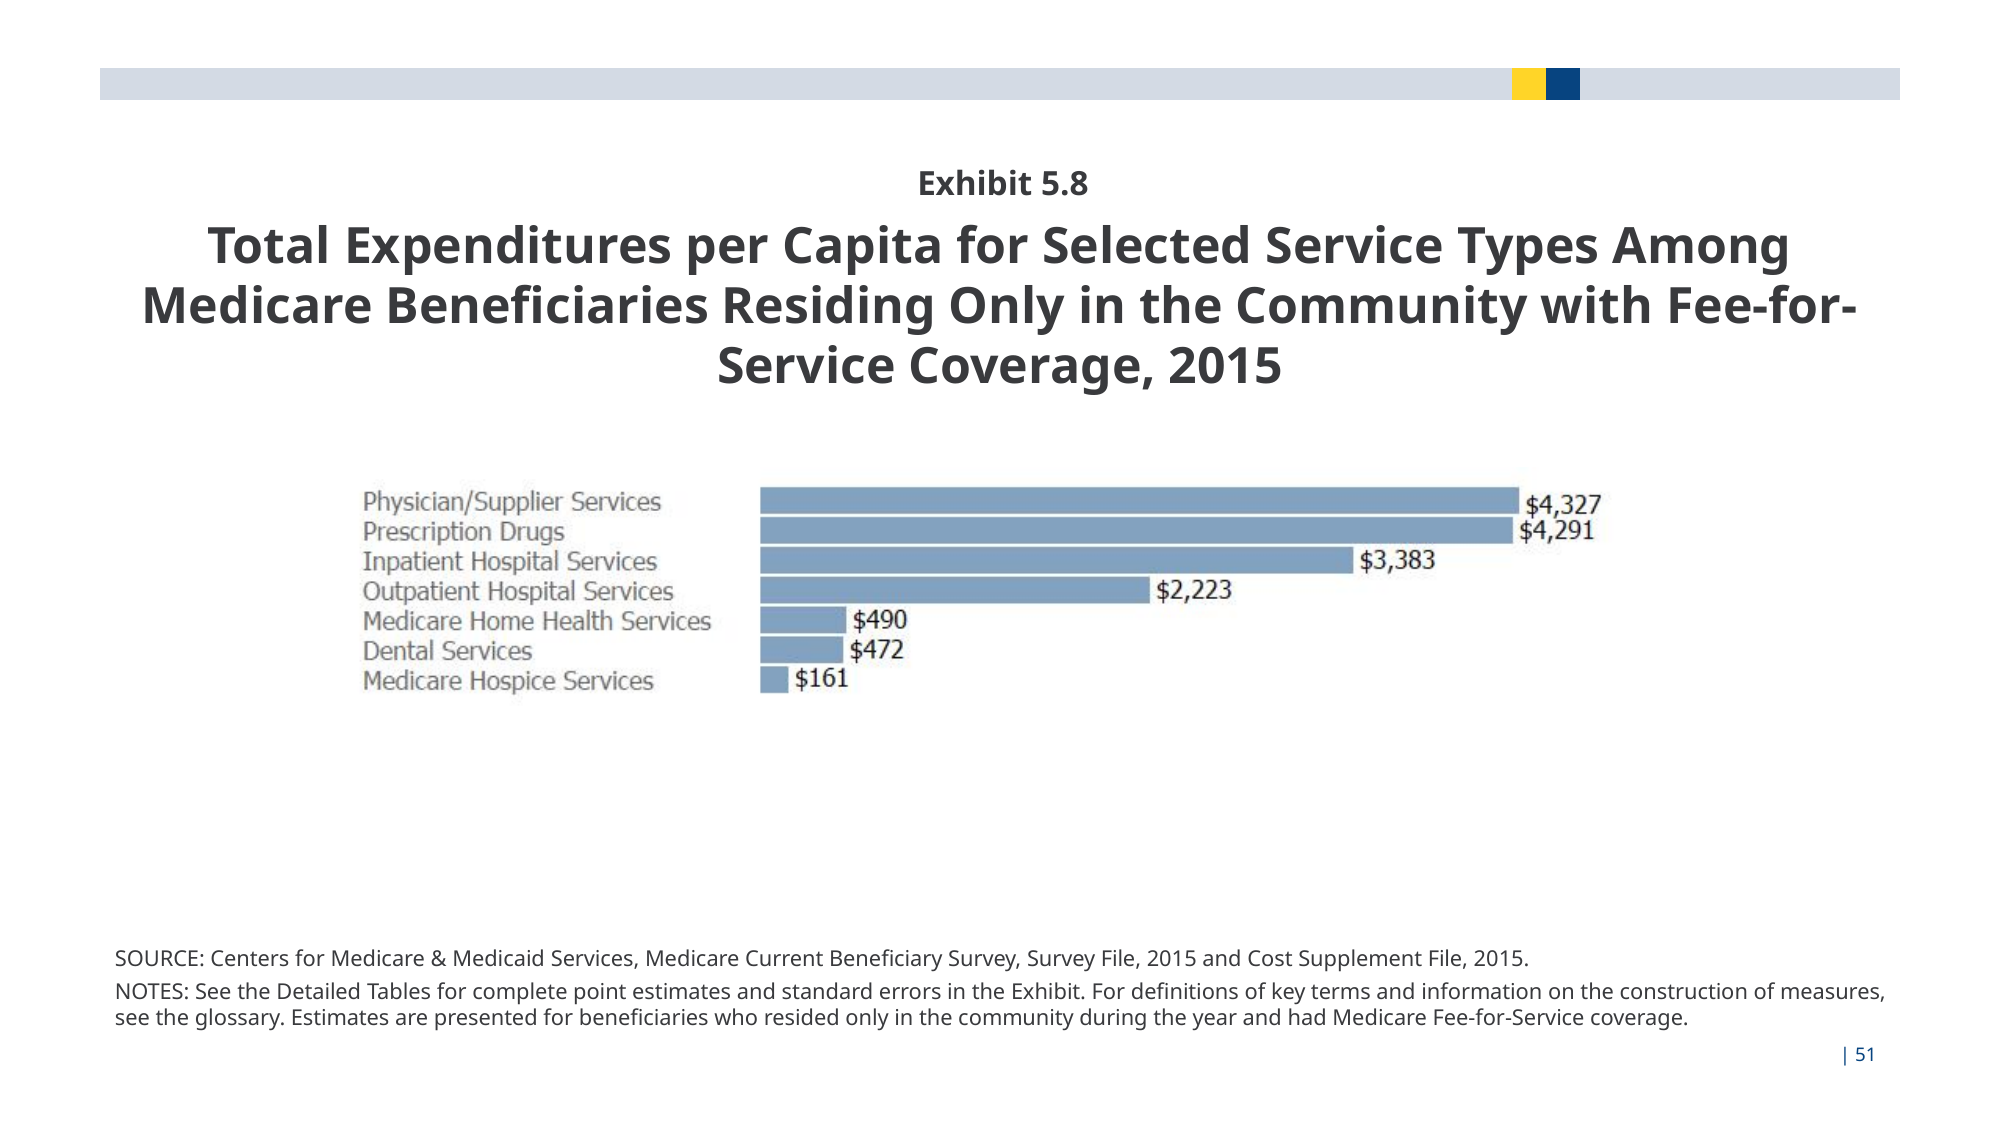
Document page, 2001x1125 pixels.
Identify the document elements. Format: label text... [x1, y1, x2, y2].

list Total Expenditures per Capita for Selected Service Types Among Medicare Beneficiaries Residing Only in the Community with Fee-for-Service Coverage, 2015 [99, 213, 1900, 300]
list SOURCE: Centers for Medicare & Medicaid Services, Medicare Current Beneficiary Survey, Survey File, 2015 and Cost Supplement File, 2015. NOTES: See the Detailed Tables for complete point estimates and standard errors in the Exhibit. For definitions of key terms and information on the construction of measures, see the glossary. Estimates are presented for beneficiaries who resided only in the community during the year and had Medicare Fee-for-Service coverage. [99, 937, 1900, 997]
picture [335, 467, 1665, 742]
title Exhibit 5.8 [99, 154, 1900, 213]
